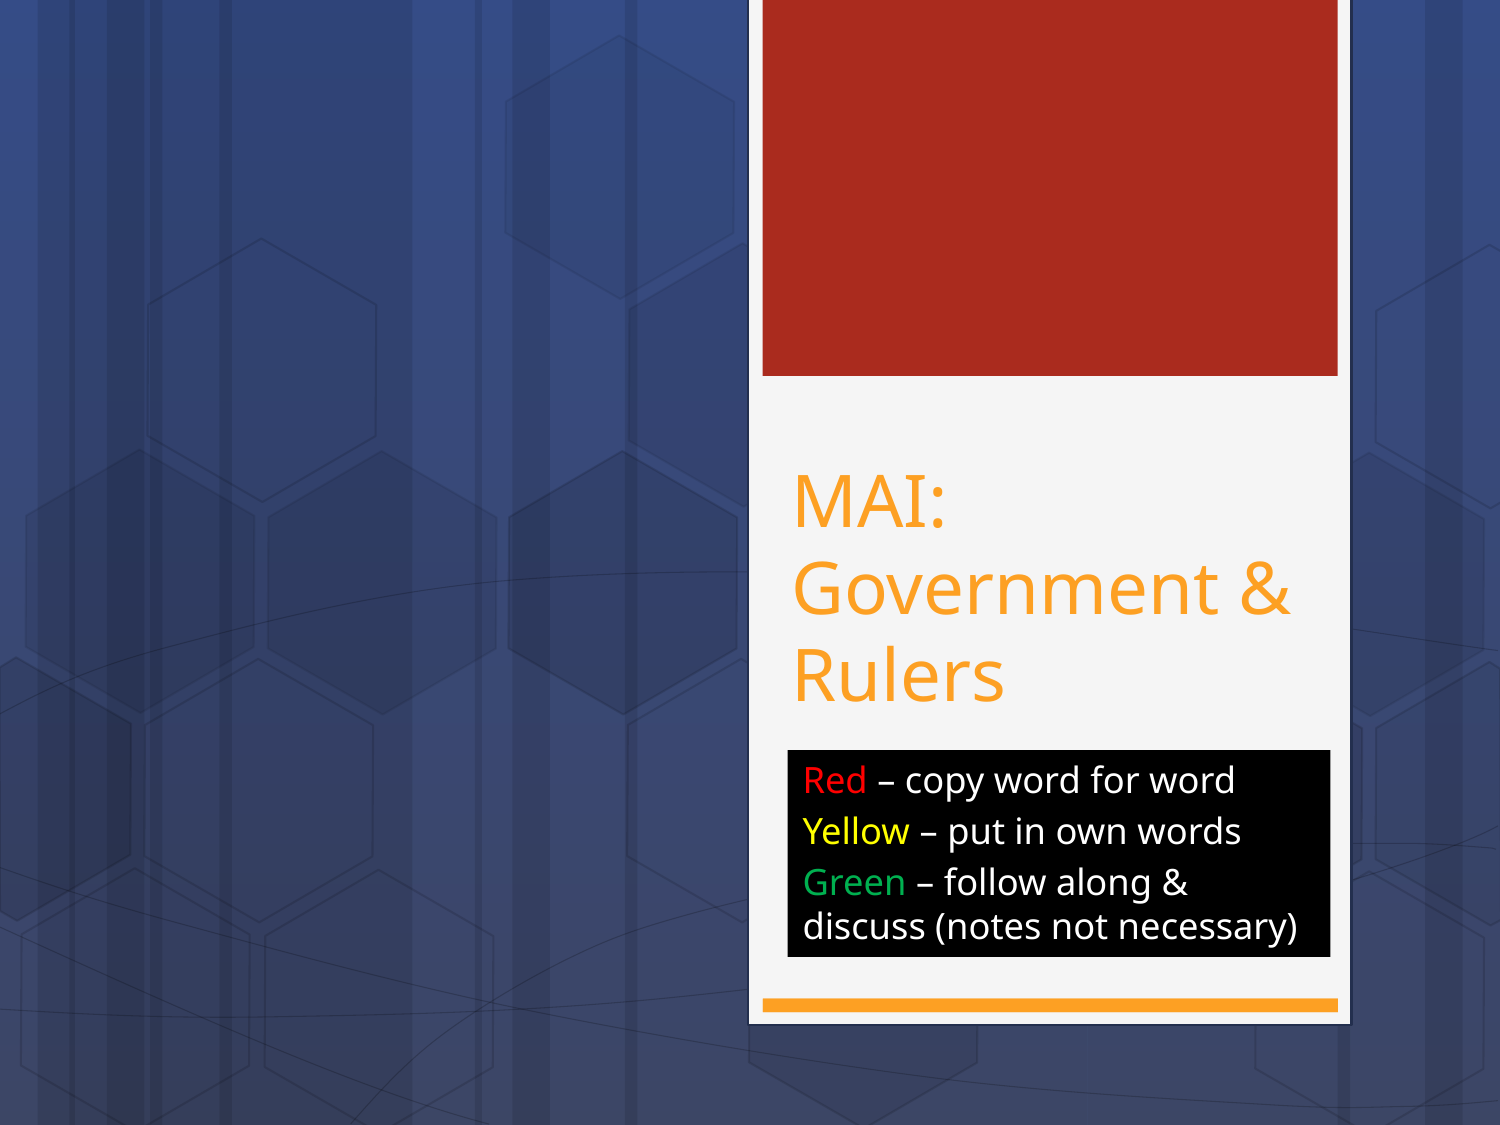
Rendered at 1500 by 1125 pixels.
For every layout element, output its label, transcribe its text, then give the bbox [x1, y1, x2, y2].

title MAI: Government & Rulers [776, 444, 1320, 724]
subtitle Red – copy word for word Yellow – put in own words Green – follow along & discuss (notes not necessary) [787, 750, 1331, 957]
